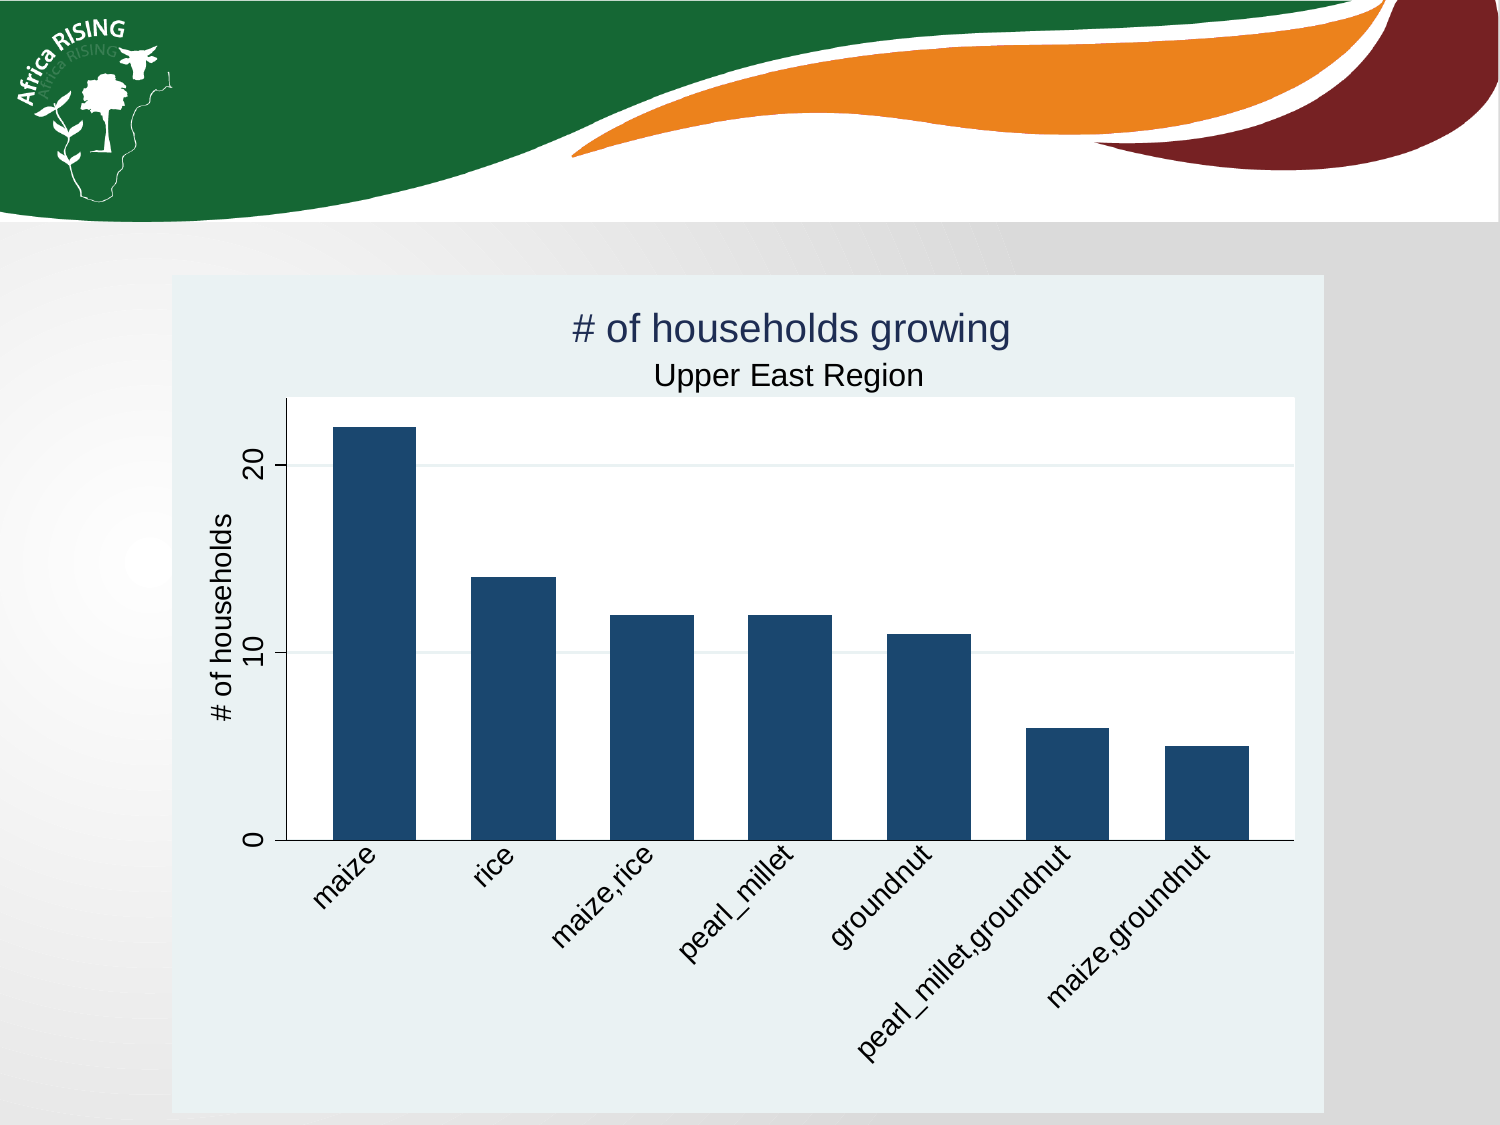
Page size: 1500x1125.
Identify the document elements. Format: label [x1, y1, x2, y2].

picture [0, 0, 1499, 222]
picture [161, 264, 1335, 1124]
